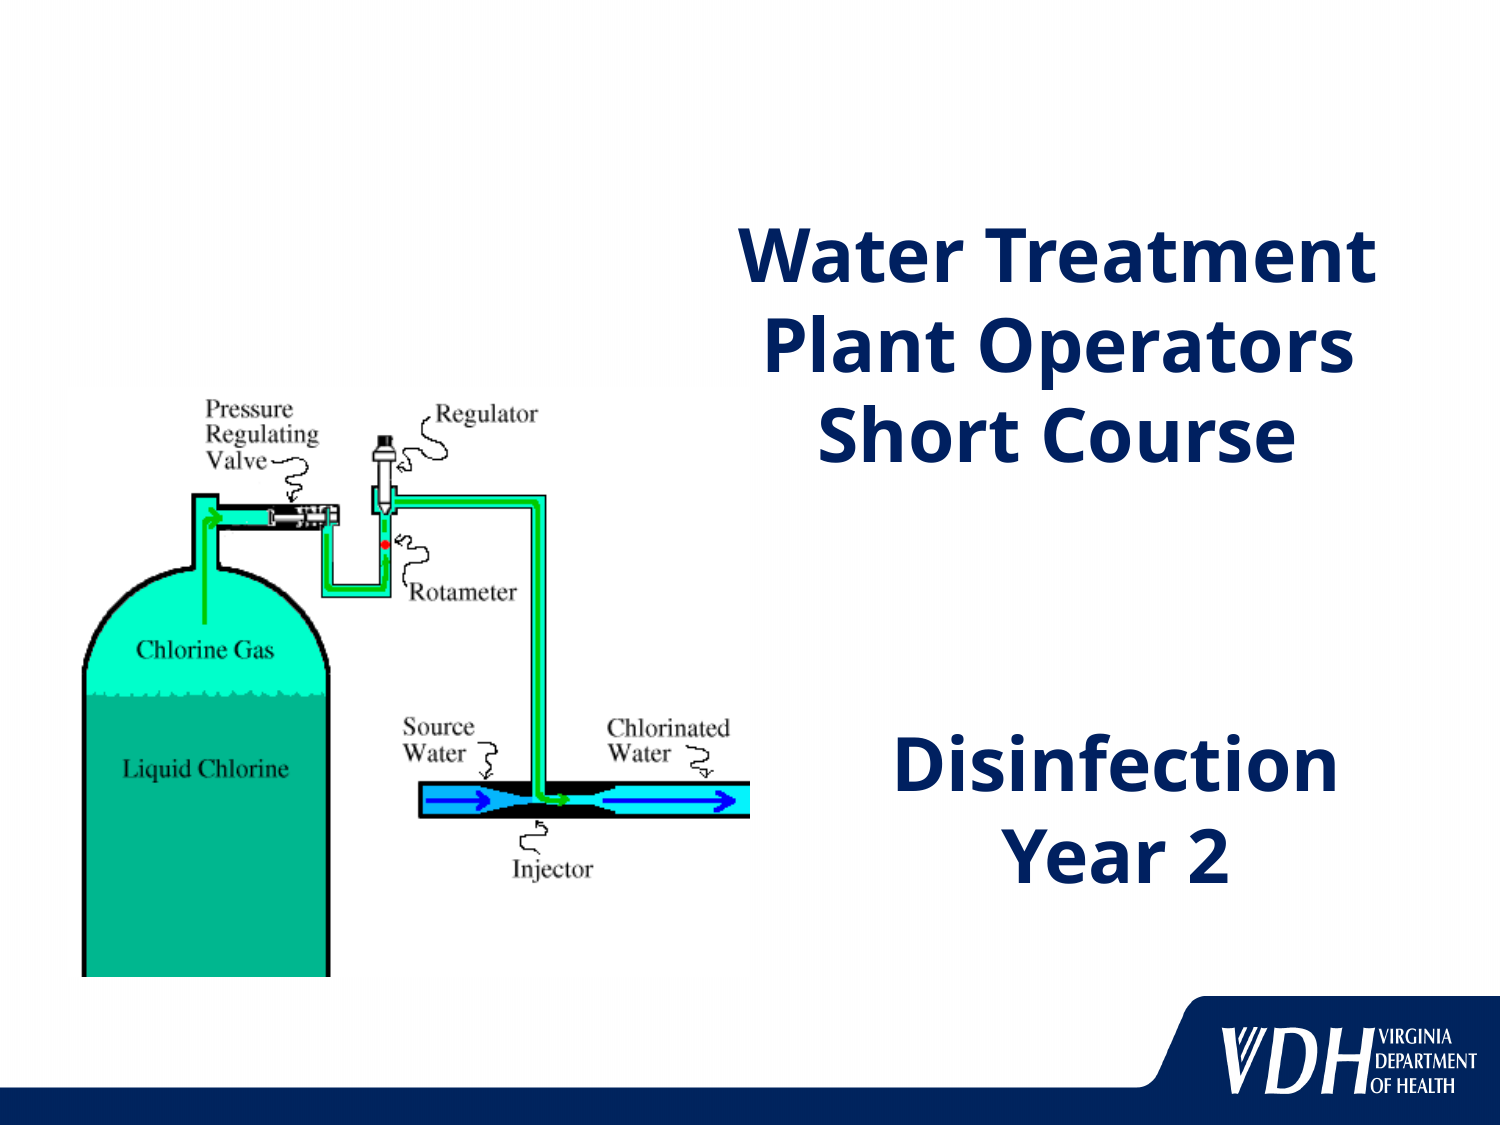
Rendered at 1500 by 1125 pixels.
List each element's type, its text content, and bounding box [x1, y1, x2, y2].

text_box Disinfection Year 2 [827, 713, 1404, 899]
text_box Water Treatment Plant Operators Short Course [732, 204, 1383, 477]
picture [0, 0, 1500, 1125]
